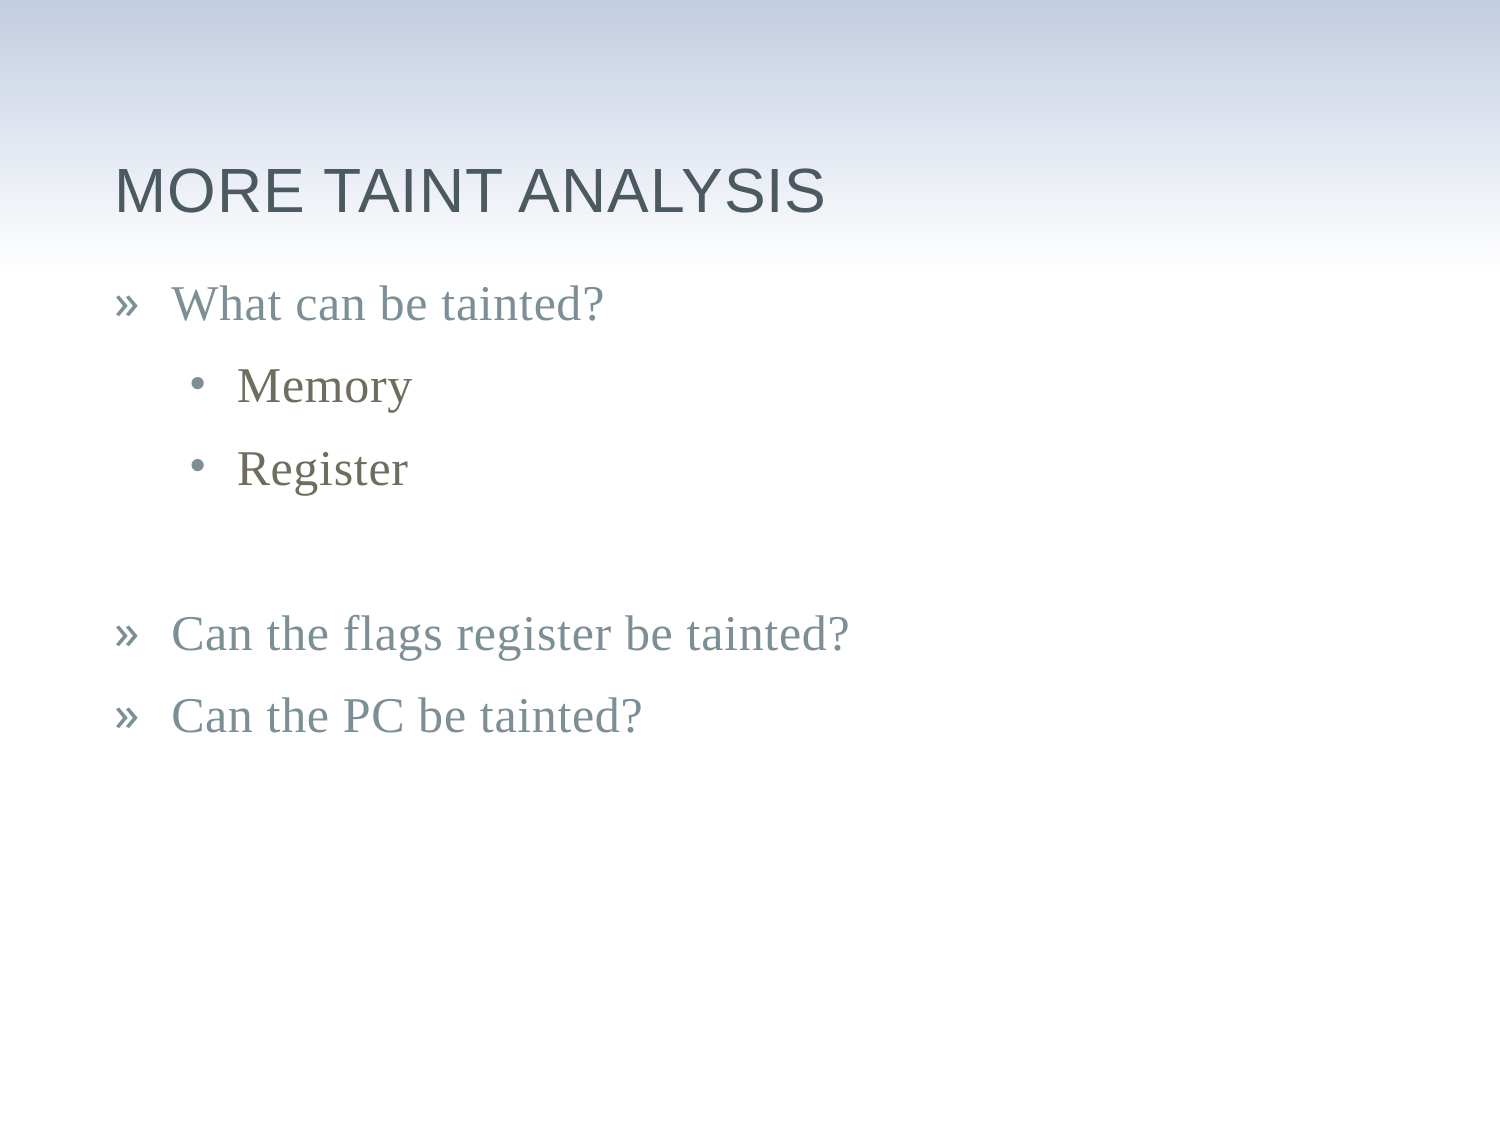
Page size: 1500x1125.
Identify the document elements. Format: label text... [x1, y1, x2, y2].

list What can be tainted? Memory Register Can the flags register be tainted? Can the PC be tainted? [99, 262, 1400, 938]
title More taint analysis [99, 45, 1400, 233]
